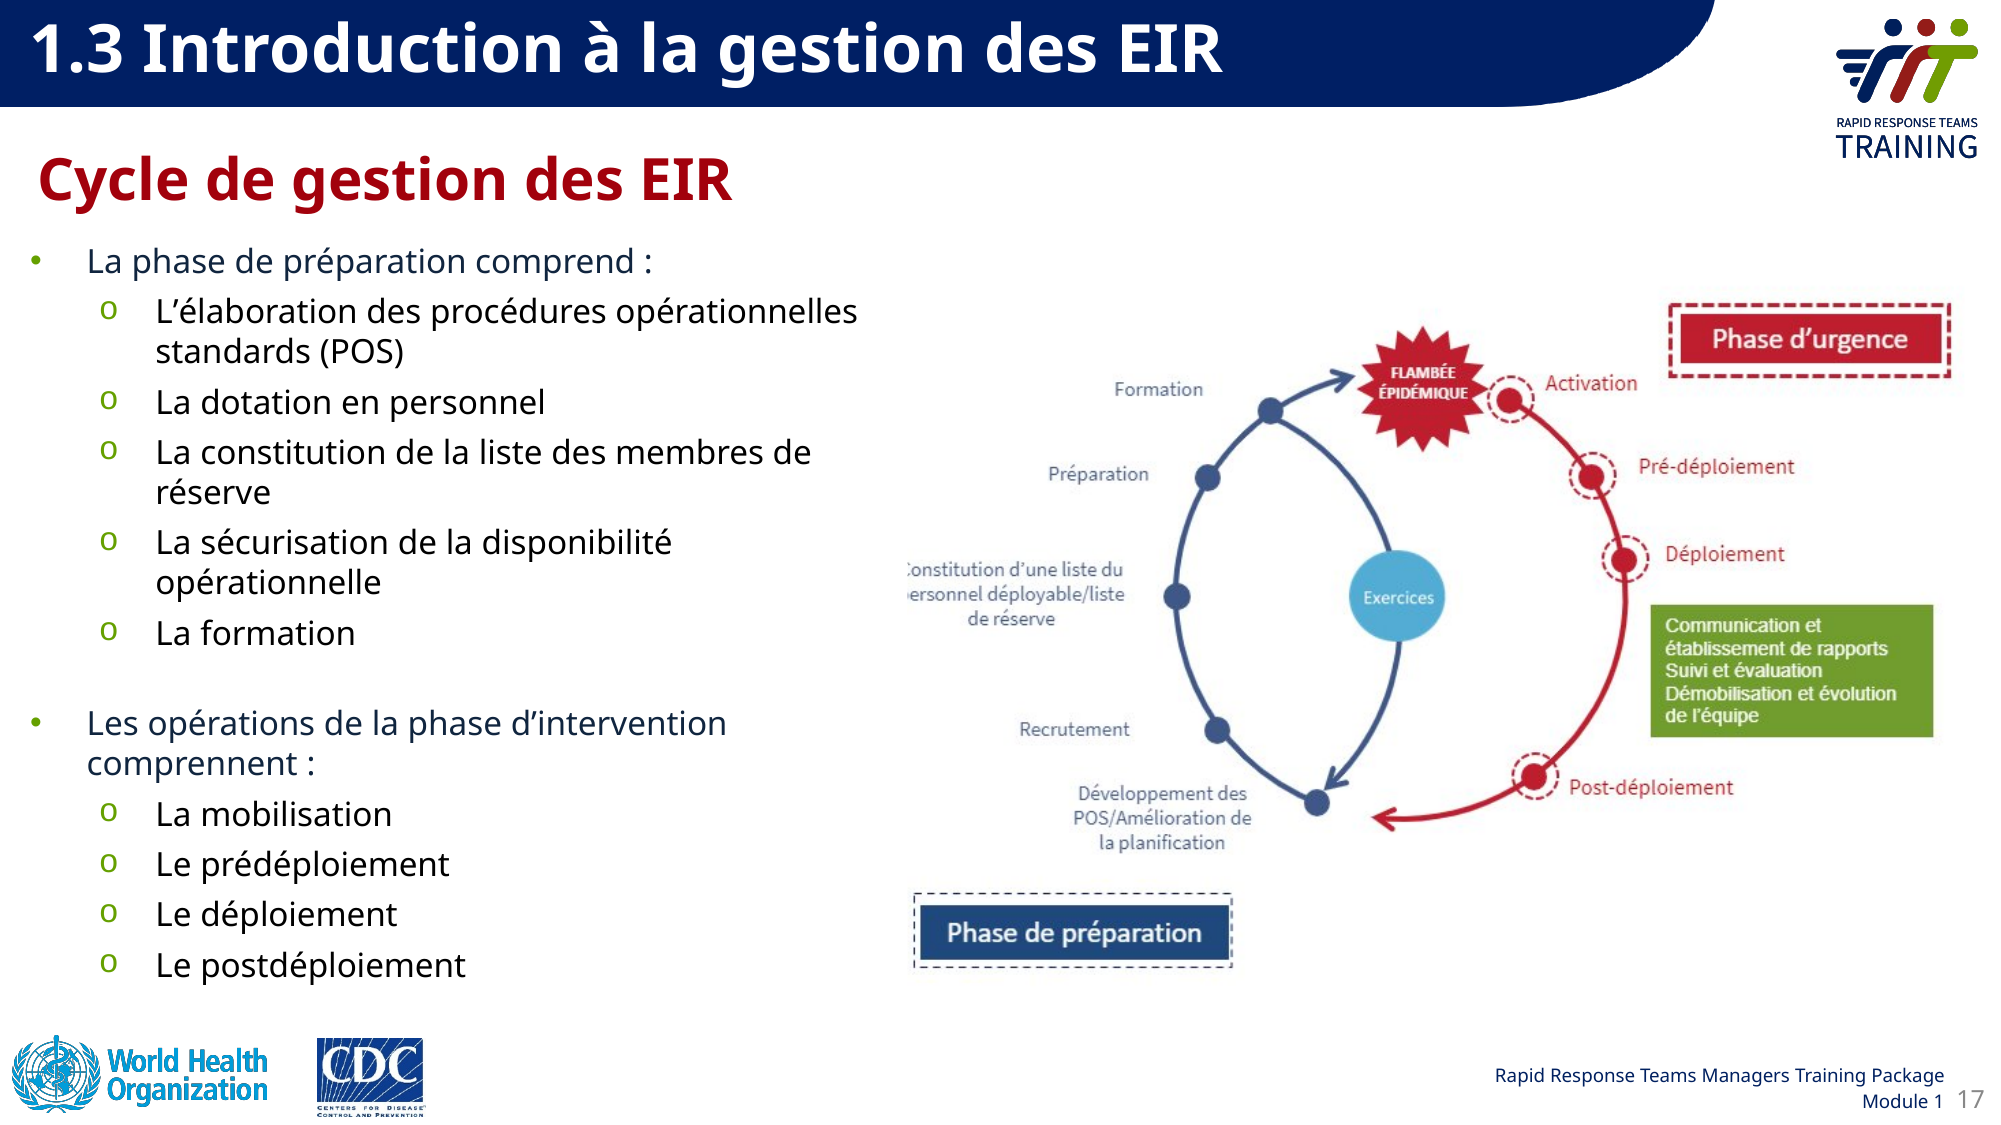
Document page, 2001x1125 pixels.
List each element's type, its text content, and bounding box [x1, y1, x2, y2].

picture [76, 1082, 83, 1091]
picture [30, 1083, 37, 1091]
picture [317, 1082, 426, 1117]
text_box Cycle de gestion des EIR [22, 134, 1823, 254]
text_box 1.3 Introduction à la gestion des EIR [22, 7, 1534, 110]
picture [141, 1087, 146, 1096]
text_box La phase de préparation comprend : Lʼélaboration des procédures opérationnelles standards (POS) La dotation en personnel La constitution de la liste des membres de réserve La sécurisation de la disponibilité opérationnelle La formation Les opérations de la phase dʼintervention comprennent : La mobilisation Le prédéploiement Le déploiement Le postdéploiement [22, 232, 908, 1082]
picture [0, 0, 1717, 107]
picture [1835, 19, 1978, 167]
picture [907, 265, 1965, 991]
text_box 17 [1557, 1075, 1993, 1121]
picture [12, 1083, 48, 1113]
picture [64, 1082, 267, 1113]
picture [113, 1082, 120, 1096]
picture [50, 1108, 62, 1113]
picture [12, 1035, 22, 1068]
picture [36, 1088, 78, 1105]
